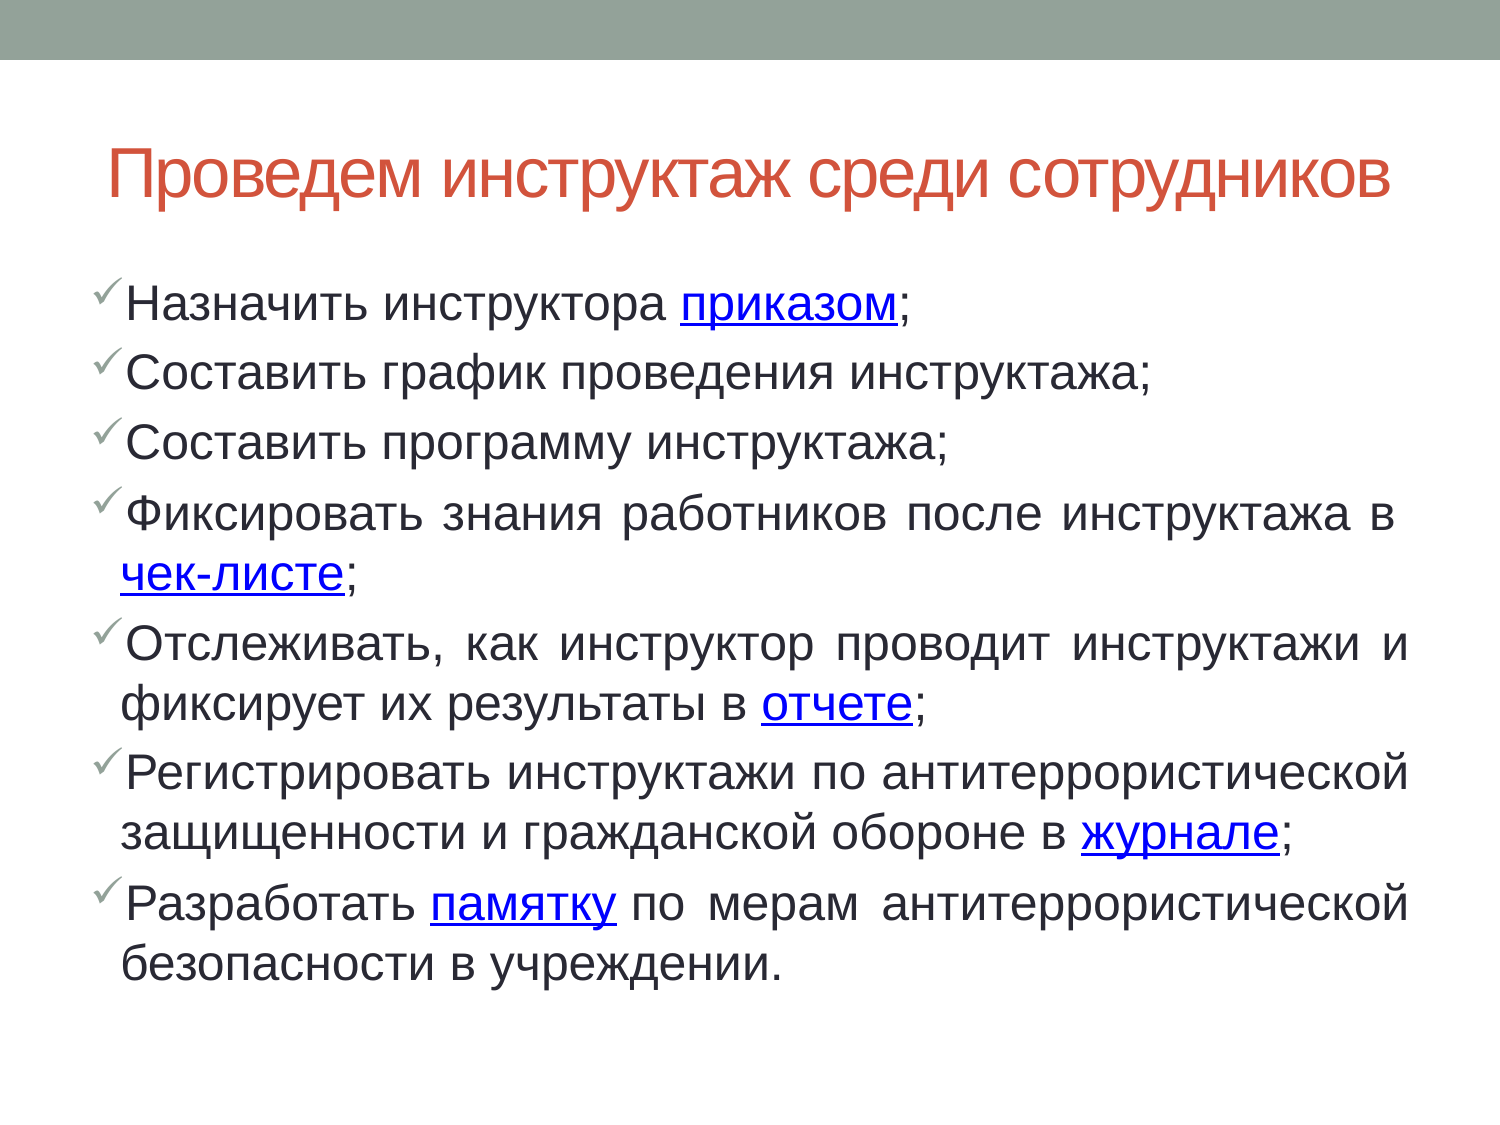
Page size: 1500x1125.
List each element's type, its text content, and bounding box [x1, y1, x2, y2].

list Назначить инструктора приказом; Составить график проведения инструктажа; Составить программу инструктажа; Фиксировать знания работников после инструктажа в чек-листе; Отслеживать, как инструктор проводит инструктажи и фиксирует их результаты в отчете; Регистрировать инструктажи по антитеррористической защищенности и гражданской обороне в журнале; Разработать памятку по мерам антитеррористической безопасности в учреждении. [75, 262, 1425, 1063]
title Проведем инструктаж среди сотрудников [75, 87, 1425, 250]
